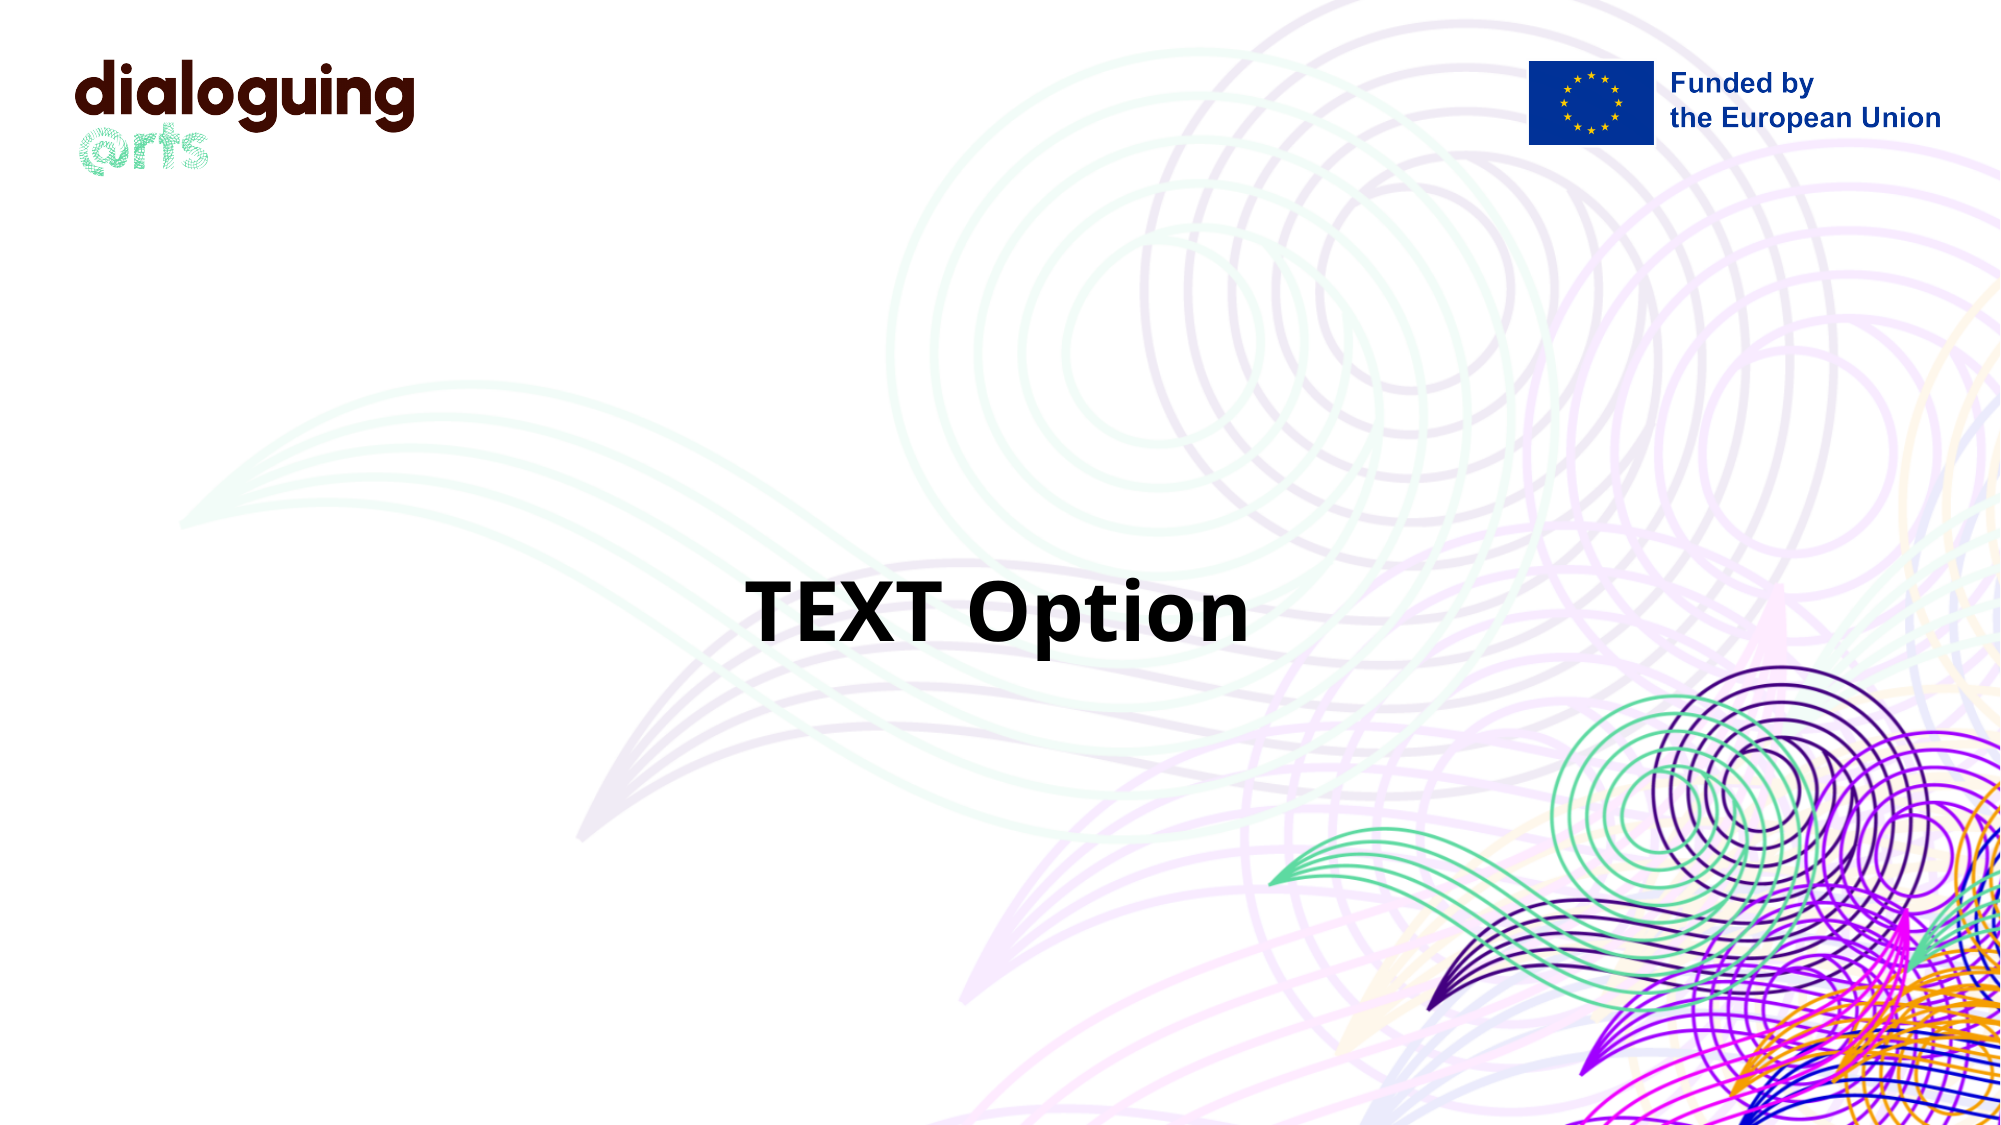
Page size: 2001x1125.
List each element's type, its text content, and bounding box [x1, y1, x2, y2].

text_box TEXT Option [730, 562, 2000, 821]
picture [0, 0, 2001, 1125]
